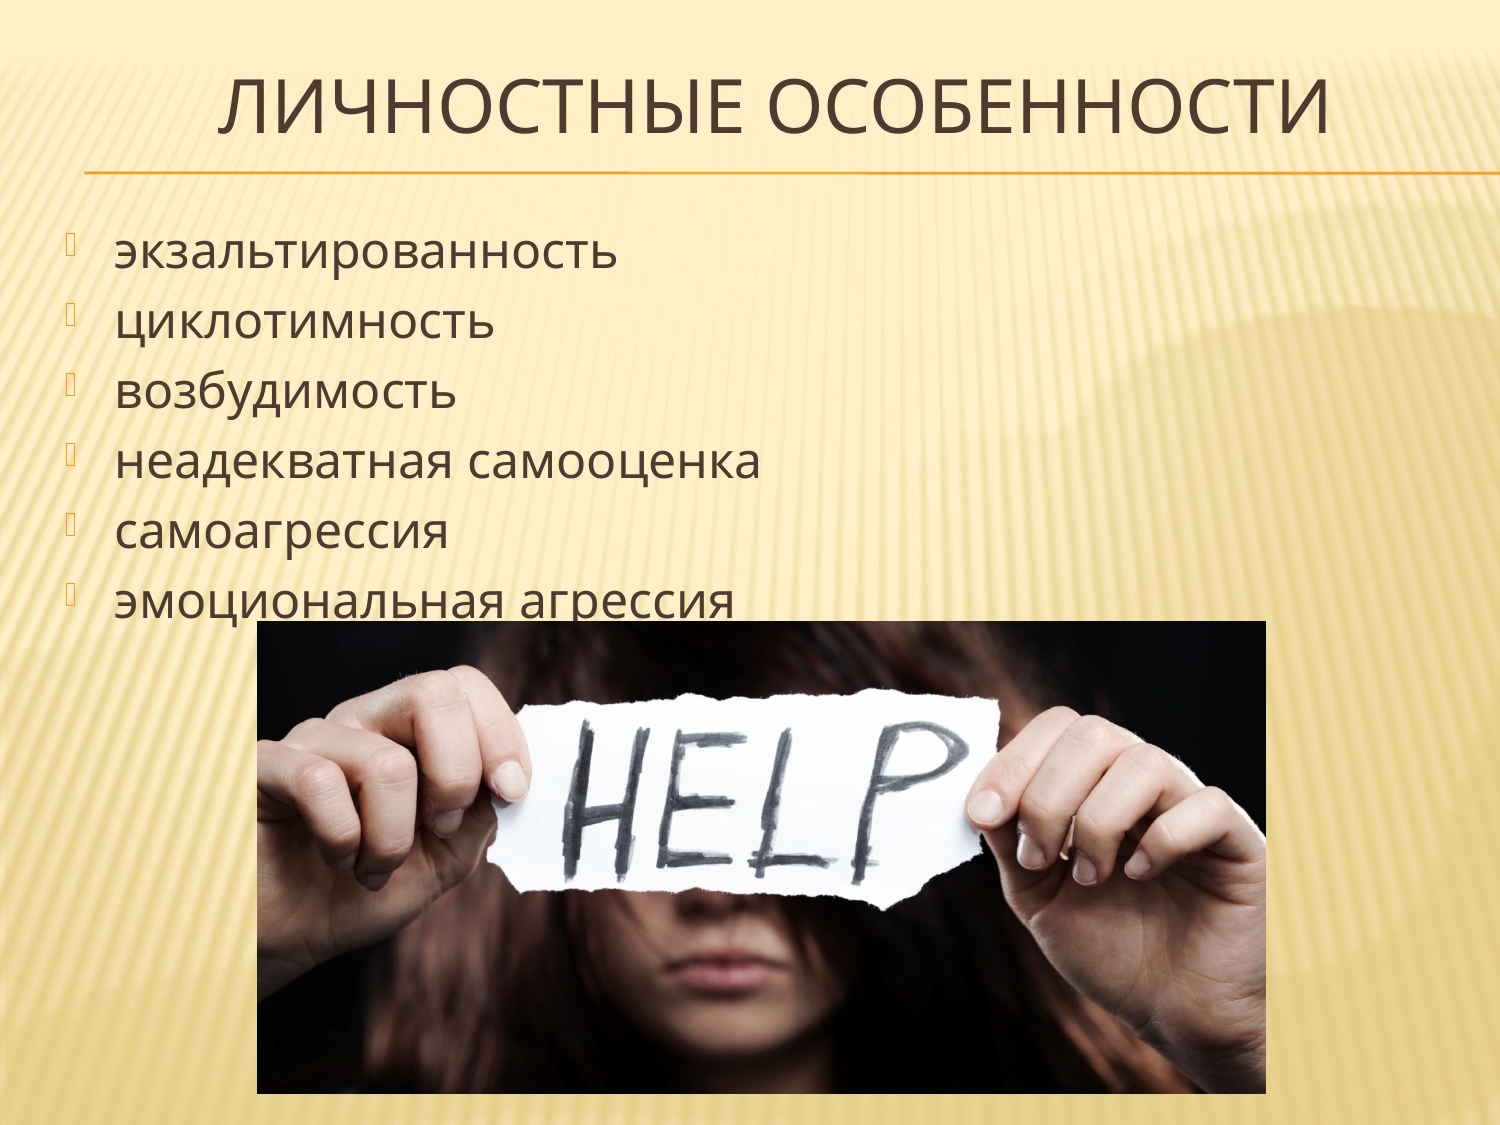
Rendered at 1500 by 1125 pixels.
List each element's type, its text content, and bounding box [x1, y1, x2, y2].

picture [257, 620, 1266, 1094]
title Личностные особенности [63, 35, 1489, 173]
list экзальтированность циклотимность возбудимость неадекватная самооценка самоагрессия эмоциональная агрессия [50, 210, 1475, 636]
